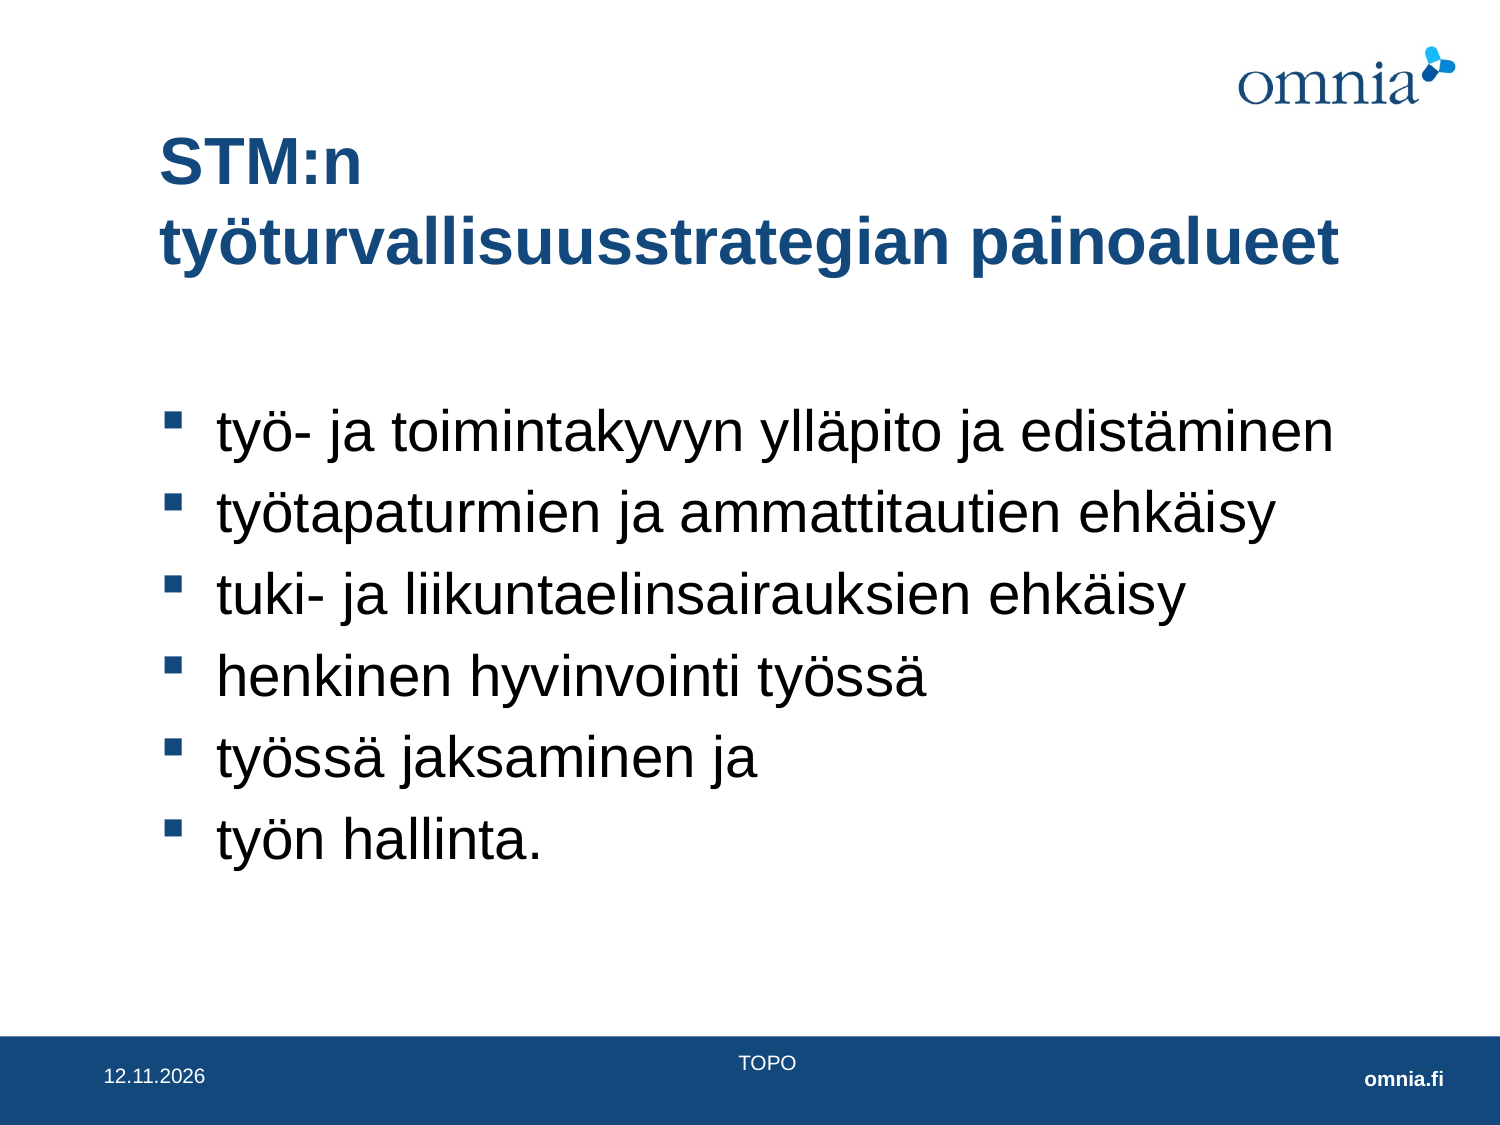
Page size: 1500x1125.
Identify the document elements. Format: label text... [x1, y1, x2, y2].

picture [1222, 30, 1471, 104]
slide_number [88, 1045, 384, 1105]
title STM:n työturvallisuusstrategian painoalueet [144, 104, 1483, 292]
footer TOPO [531, 1045, 1004, 1105]
list työ- ja toimintakyvyn ylläpito ja edistäminen työtapaturmien ja ammattitautien ehkäisy tuki- ja liikuntaelinsairauksien ehkäisy henkinen hyvinvointi työssä työssä jaksaminen ja työn hallinta. [144, 385, 1483, 976]
